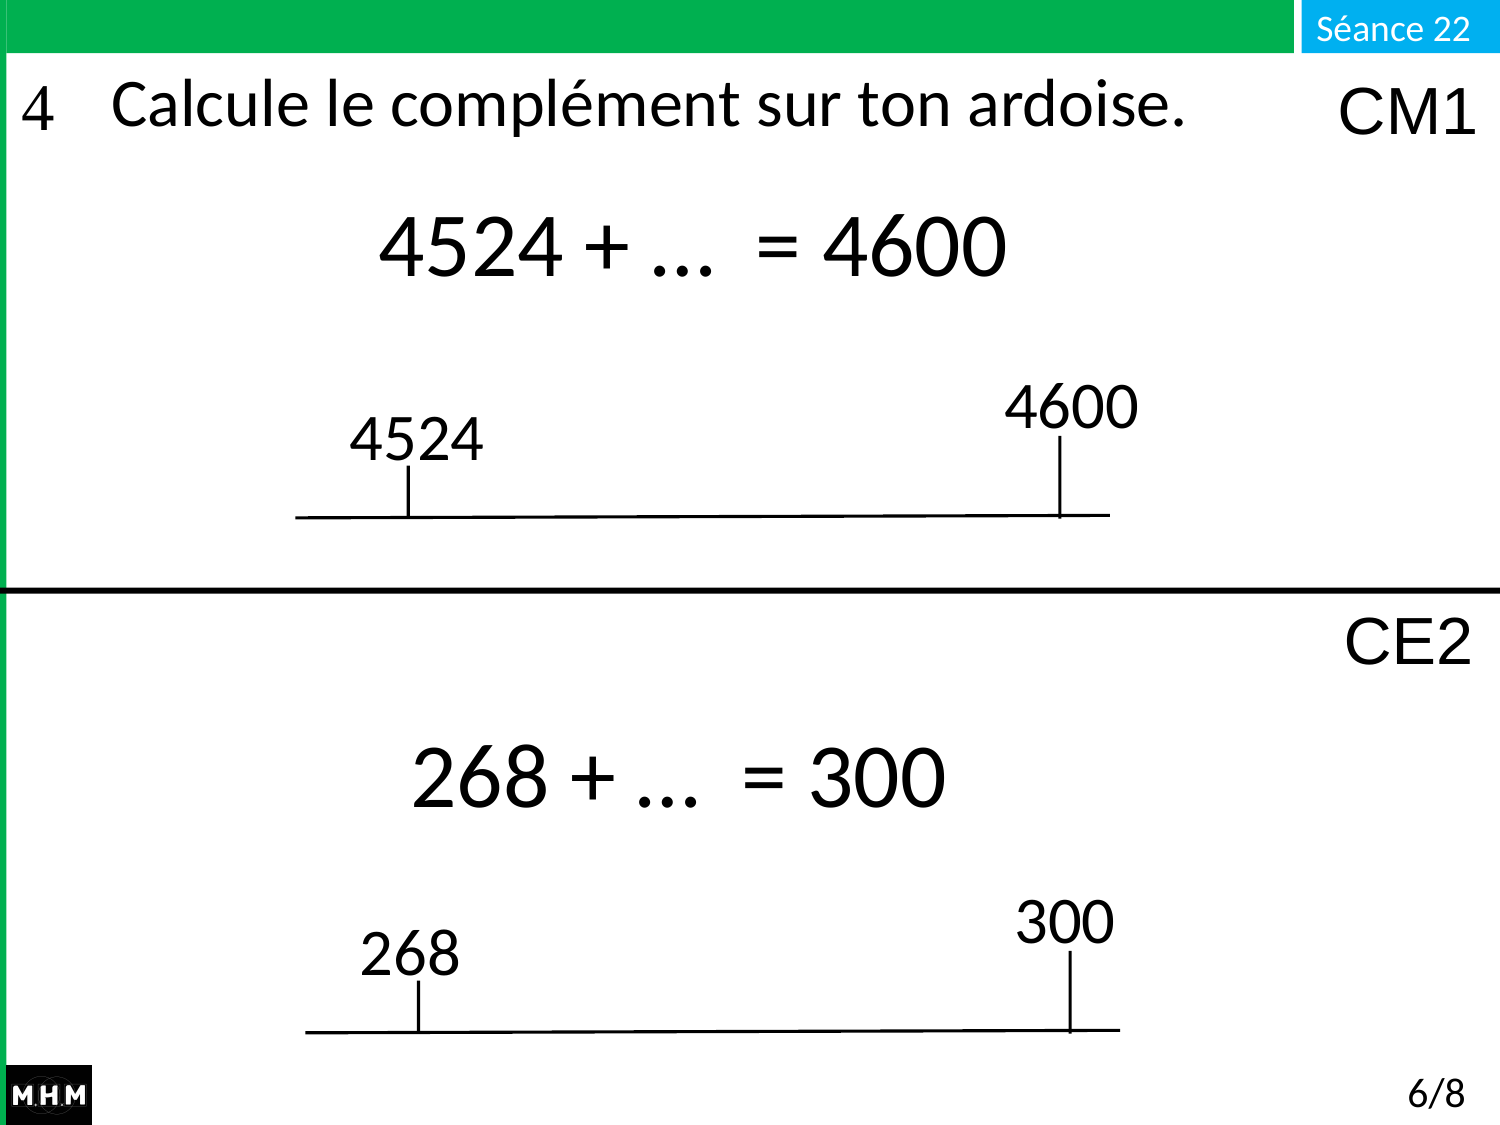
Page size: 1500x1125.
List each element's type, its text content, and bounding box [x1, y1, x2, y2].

picture [6, 1065, 92, 1125]
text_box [295, 354, 1172, 519]
list 6/8 [1373, 1064, 1500, 1125]
text_box 268 + … = 300 [354, 708, 1004, 834]
text_box 4524 + … = 4600 [324, 177, 1063, 302]
title Calcule le complément sur ton ardoise. [96, 60, 1322, 150]
text_box CM1 [1322, 60, 1500, 150]
text_box CE2 [1328, 590, 1500, 680]
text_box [305, 868, 1182, 1034]
